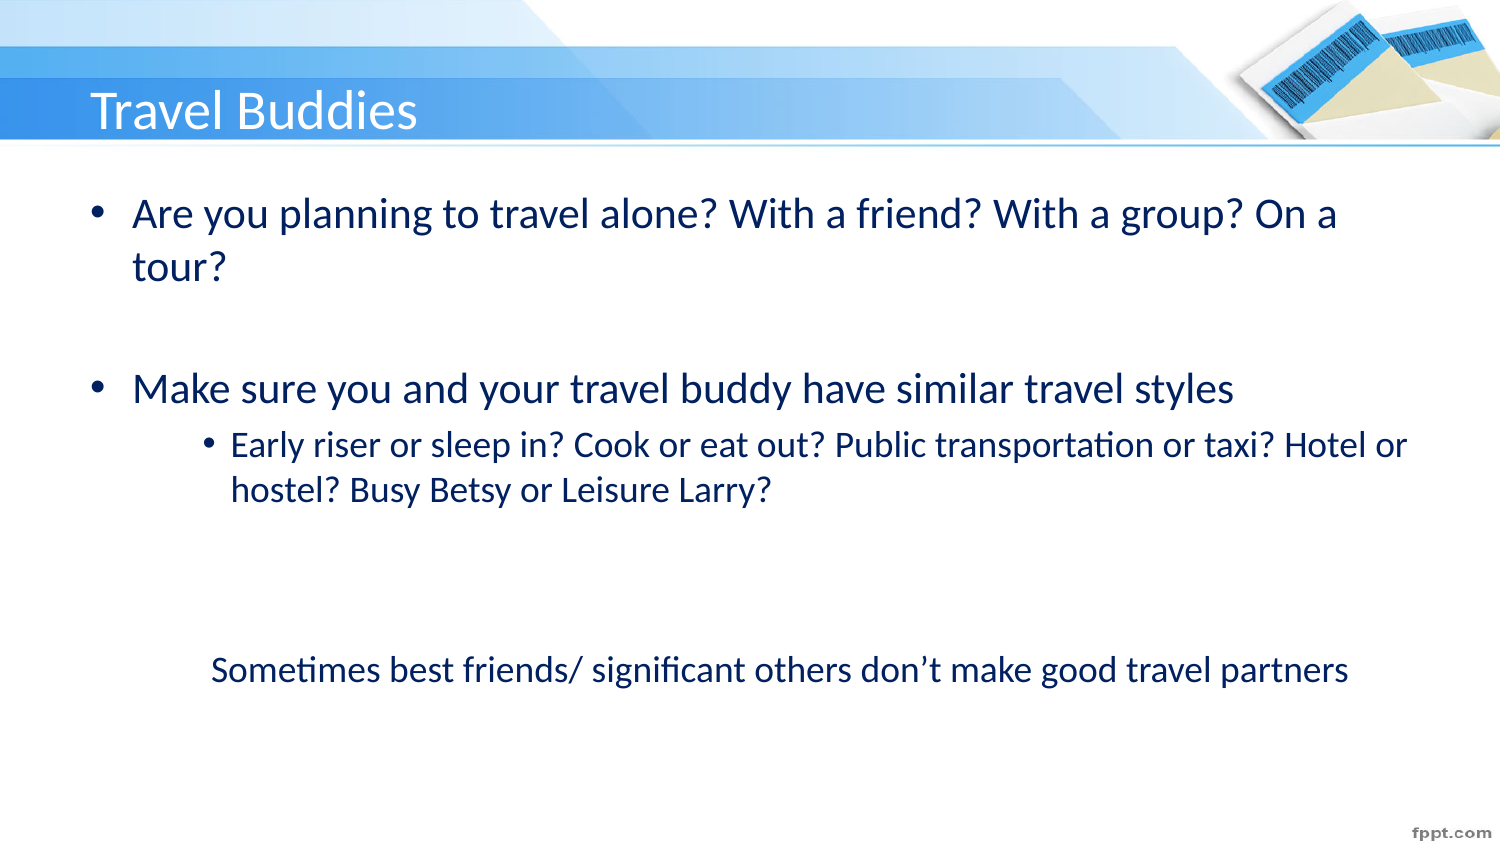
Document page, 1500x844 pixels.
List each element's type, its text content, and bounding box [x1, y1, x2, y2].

title Travel Buddies [75, 37, 1425, 177]
list Are you planning to travel alone? With a friend? With a group? On a tour? Make sure you and your travel buddy have similar travel styles Early riser or sleep in? Cook or eat out? Public transportation or taxi? Hotel or hostel? Busy Betsy or Leisure Larry? Sometimes best friends/ significant others don’t make good travel partners [75, 177, 1425, 777]
picture [0, 0, 1500, 844]
